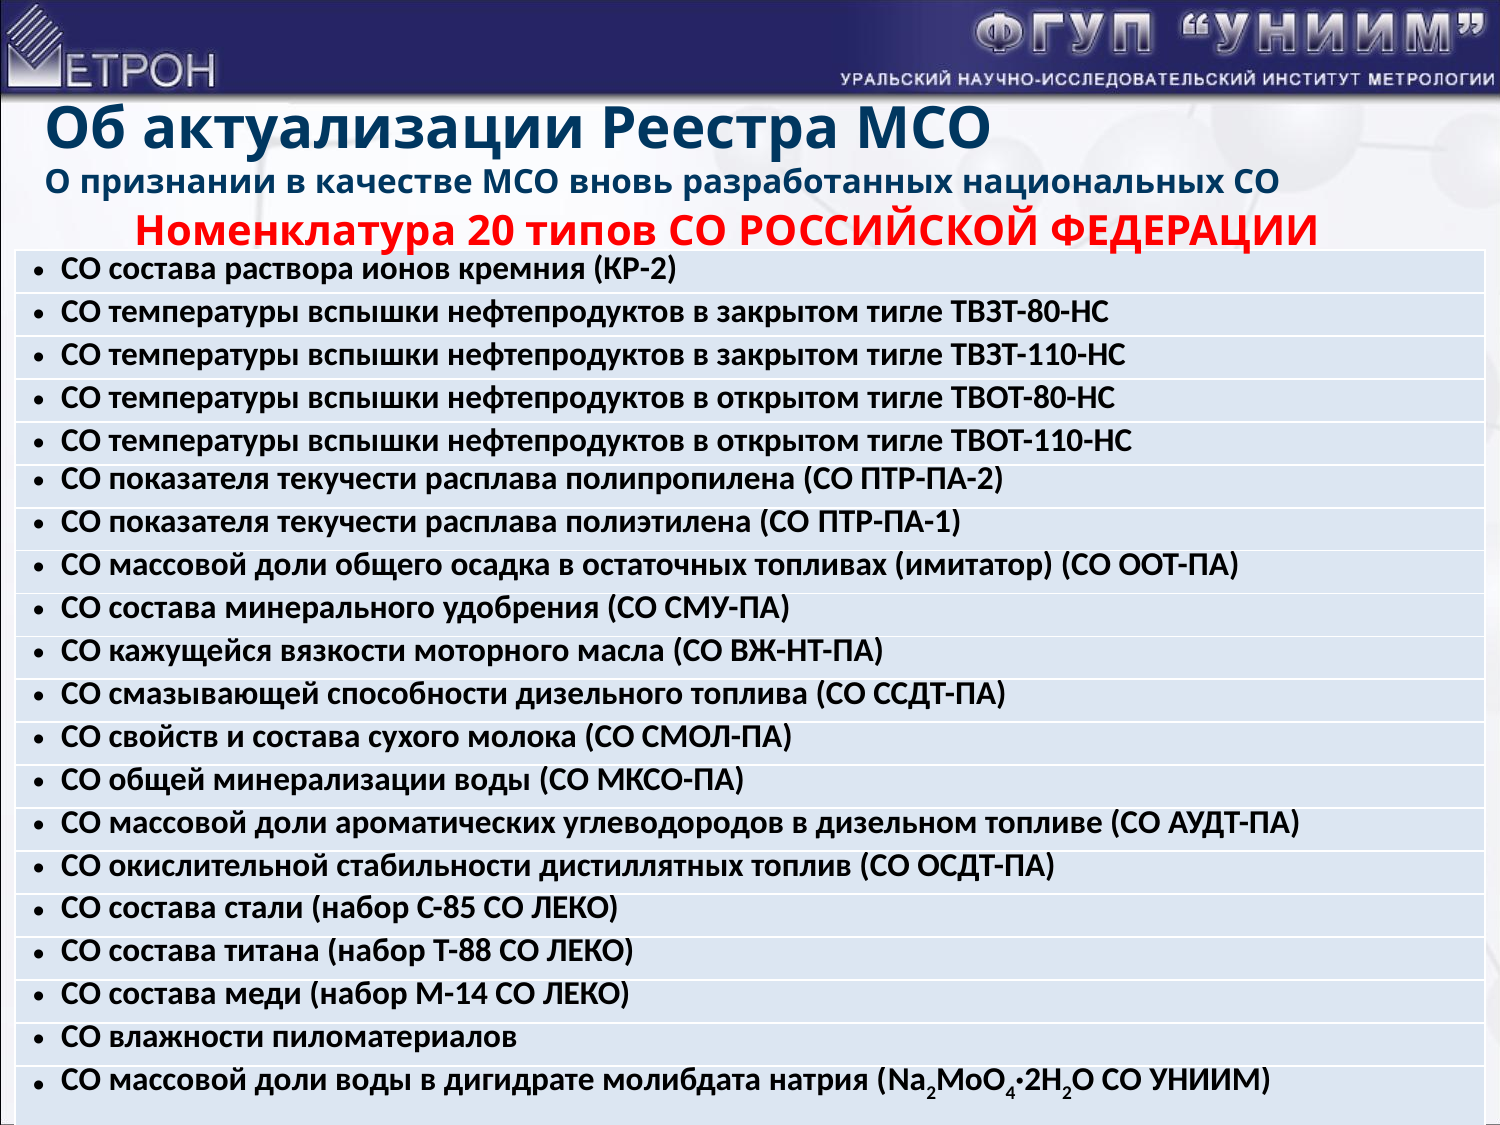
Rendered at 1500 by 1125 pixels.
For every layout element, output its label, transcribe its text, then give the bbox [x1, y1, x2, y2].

table_cell СО общей минерализации воды (СО МКСО-ПА) [16, 766, 1484, 807]
table_cell СО состава титана (набор Т-88 СО ЛЕКО) [16, 938, 1484, 979]
table_cell СО окислительной стабильности дистиллятных топлив (СО ОСДТ-ПА) [16, 852, 1484, 893]
table_cell СО состава меди (набор М-14 СО ЛЕКО) [16, 981, 1484, 1022]
table_header СО состава раствора ионов кремния (КР-2) [16, 251, 1484, 292]
table_cell СО массовой доли воды в дигидрате молибдата натрия (Na2MoO4·2H2O СО УНИИМ) [16, 1067, 1484, 1125]
picture [0, 0, 1500, 1125]
title Об актуализации Реестра МСО О признании в качестве МСО вновь разработанных национальных СО [29, 75, 1486, 215]
table_cell СО влажности пиломатериалов [16, 1024, 1484, 1065]
table_cell СО кажущейся вязкости моторного масла (СО ВЖ-НТ-ПА) [16, 637, 1484, 678]
table_cell СО показателя текучести расплава полипропилена (СО ПТР-ПА-2) [16, 466, 1484, 507]
table_cell СО температуры вспышки нефтепродуктов в открытом тигле ТВОТ-110-НС [16, 423, 1484, 464]
table_cell СО смазывающей способности дизельного топлива (СО ССДТ-ПА) [16, 680, 1484, 721]
table_cell СО температуры вспышки нефтепродуктов в закрытом тигле ТВЗТ-80-НС [16, 294, 1484, 335]
table_cell СО показателя текучести расплава полиэтилена (СО ПТР-ПА-1) [16, 509, 1484, 550]
table_cell СО температуры вспышки нефтепродуктов в открытом тигле ТВОТ-80-НС [16, 380, 1484, 421]
table_cell СО состава стали (набор С-85 СО ЛЕКО) [16, 895, 1484, 936]
table_cell СО массовой доли общего осадка в остаточных топливах (имитатор) (СО ООТ-ПА) [16, 551, 1484, 593]
text_box Номенклатура 20 типов СО РОССИЙСКОЙ ФЕДЕРАЦИИ [29, 202, 1425, 256]
table_cell СО свойств и состава сухого молока (СО СМОЛ-ПА) [16, 723, 1484, 764]
table_cell СО состава минерального удобрения (СО СМУ-ПА) [16, 594, 1484, 636]
table_cell СО температуры вспышки нефтепродуктов в закрытом тигле ТВЗТ-110-НС [16, 337, 1484, 378]
table_cell СО массовой доли ароматических углеводородов в дизельном топливе (СО АУДТ-ПА) [16, 809, 1484, 850]
